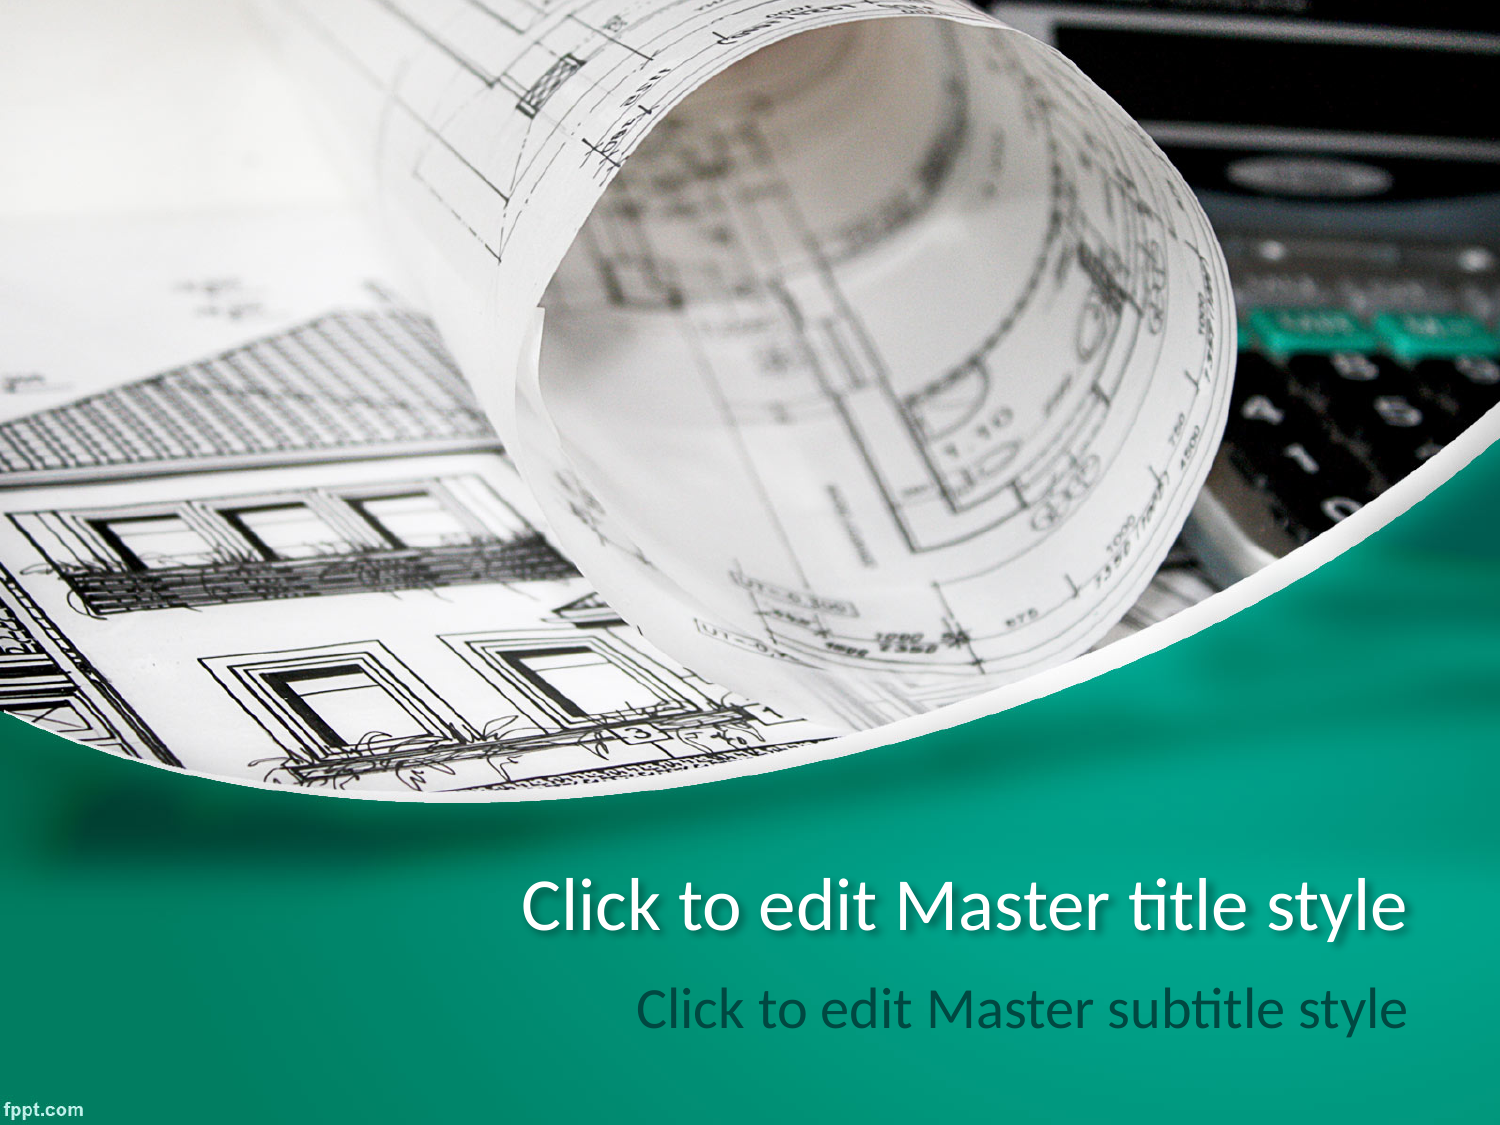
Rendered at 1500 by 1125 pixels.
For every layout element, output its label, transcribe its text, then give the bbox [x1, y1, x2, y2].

title Click to edit Master title style [148, 838, 1424, 964]
picture [0, 0, 1500, 1125]
subtitle Click to edit Master subtitle style [374, 963, 1425, 1064]
